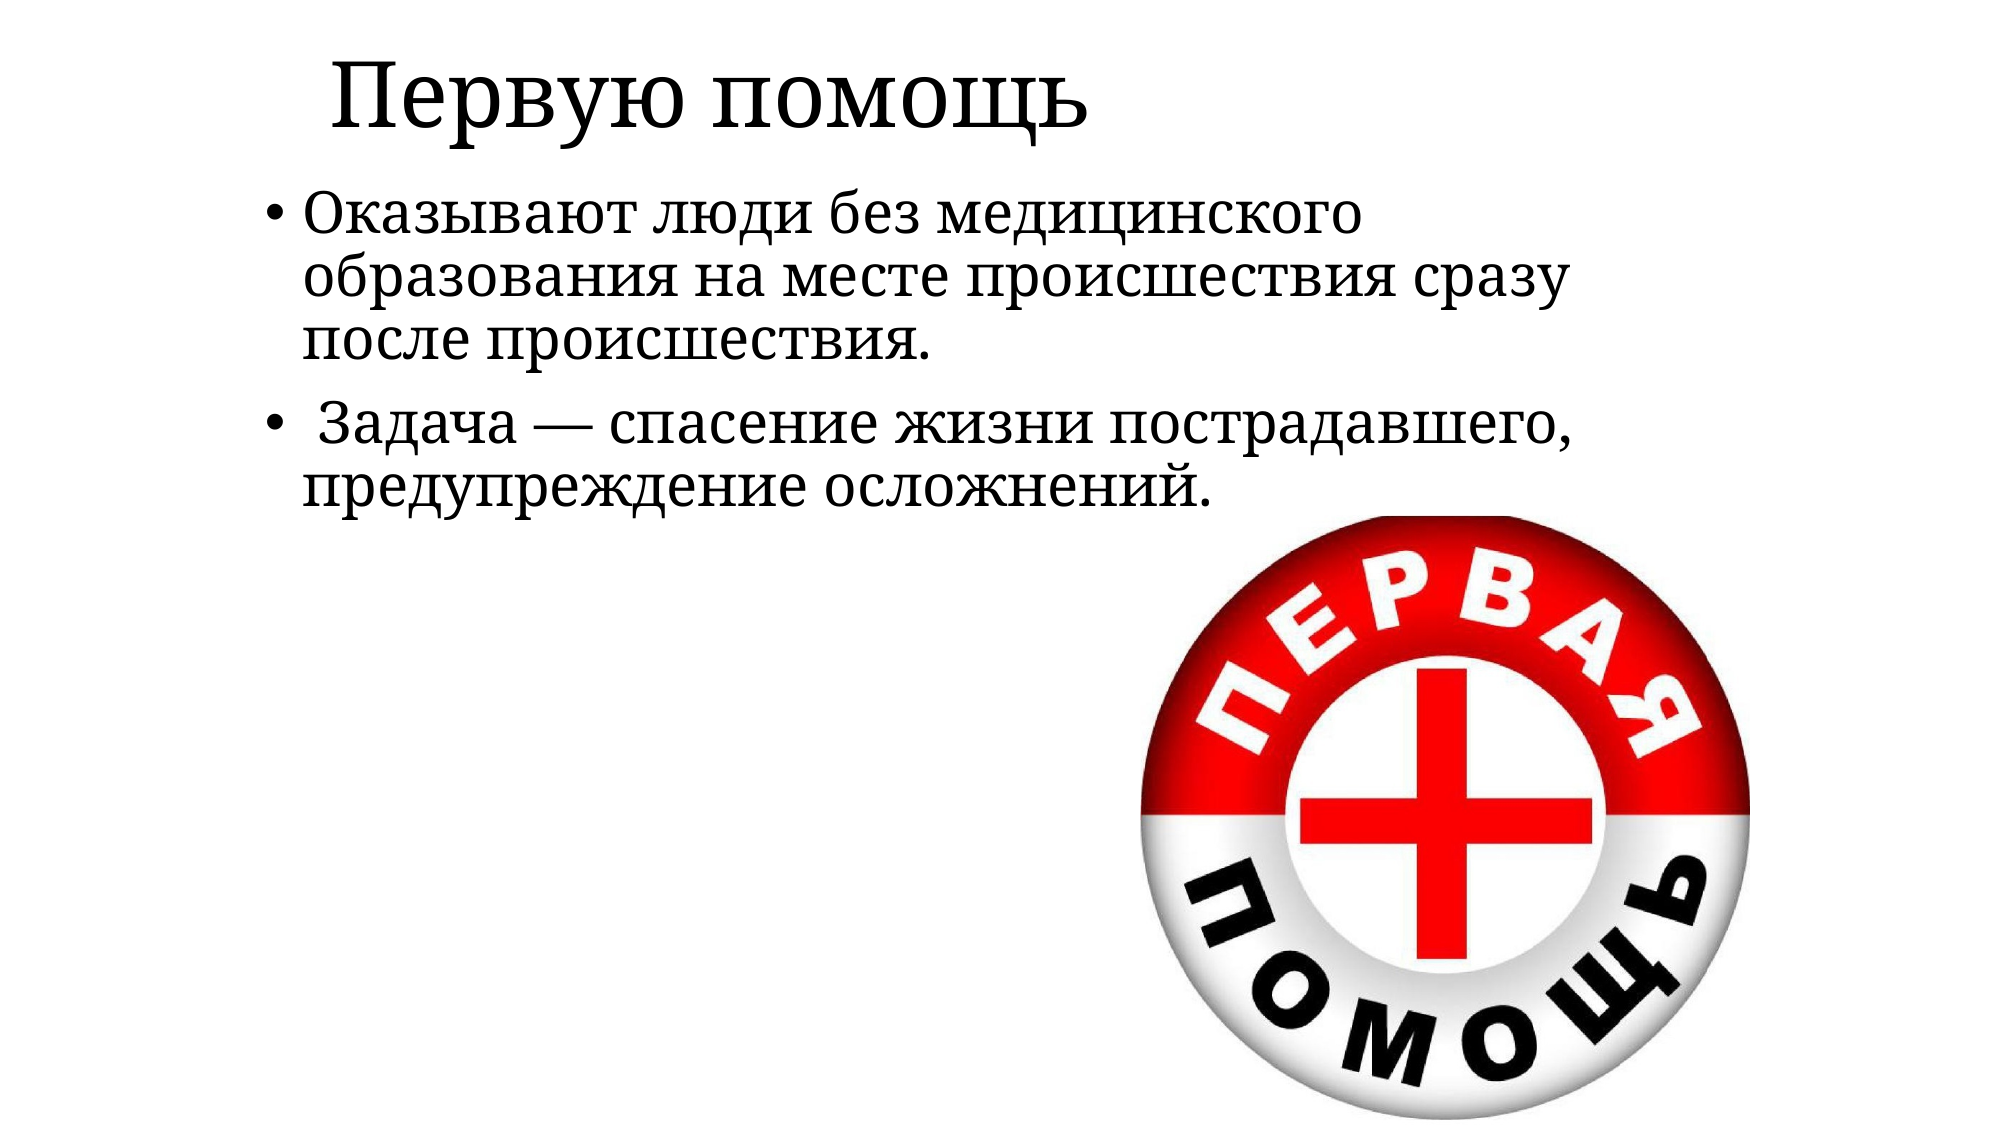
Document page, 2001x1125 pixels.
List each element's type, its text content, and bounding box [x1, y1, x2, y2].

picture [1140, 515, 1751, 1125]
list Оказывают люди без медицинского образования на месте происшествия сразу после происшествия. Задача — спасение жизни пострадавшего, предупреждение осложнений. [249, 175, 1750, 659]
title Первую помощь [314, 3, 1665, 175]
